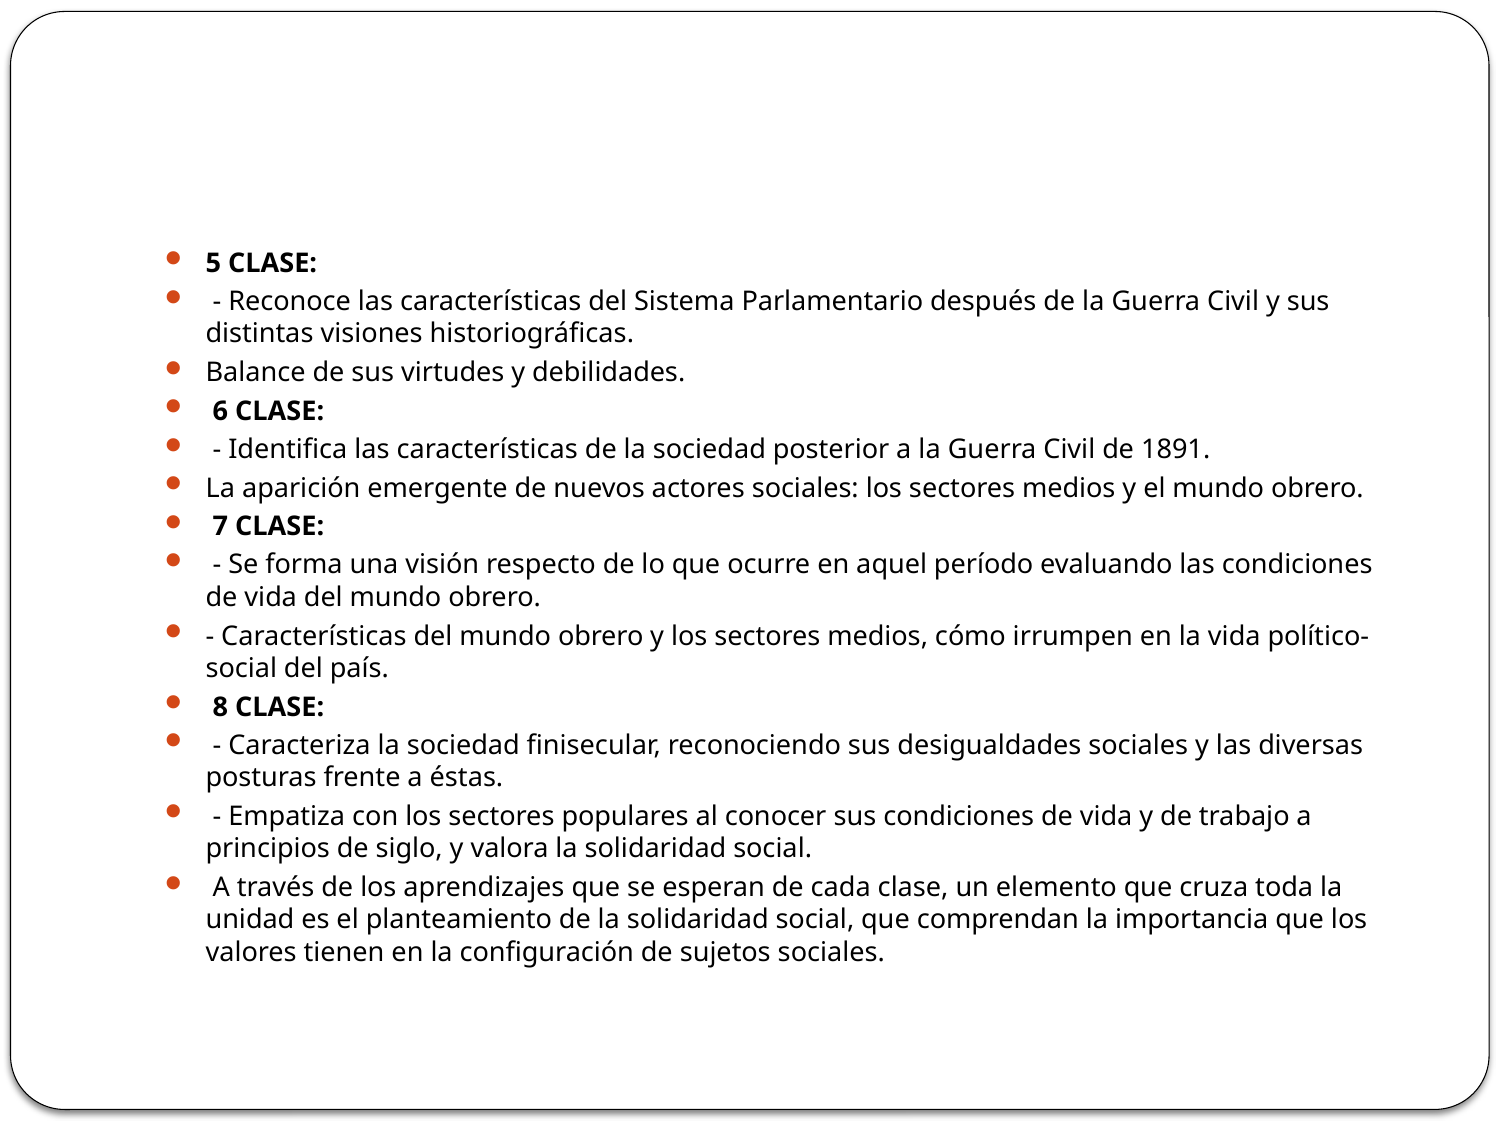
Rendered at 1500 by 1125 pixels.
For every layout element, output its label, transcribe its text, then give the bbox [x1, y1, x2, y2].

list 5 CLASE: - Reconoce las características del Sistema Parlamentario después de la Guerra Civil y sus distintas visiones historiográficas. Balance de sus virtudes y debilidades. 6 CLASE: - Identifica las características de la sociedad posterior a la Guerra Civil de 1891. La aparición emergente de nuevos actores sociales: los sectores medios y el mundo obrero. 7 CLASE: - Se forma una visión respecto de lo que ocurre en aquel período evaluando las condiciones de vida del mundo obrero. - Características del mundo obrero y los sectores medios, cómo irrumpen en la vida político- social del país. 8 CLASE: - Caracteriza la sociedad finisecular, reconociendo sus desigualdades sociales y las diversas posturas frente a éstas. - Empatiza con los sectores populares al conocer sus condiciones de vida y de trabajo a principios de siglo, y valora la solidaridad social. A través de los aprendizajes que se esperan de cada clase, un elemento que cruza toda la unidad es el planteamiento de la solidaridad social, que comprendan la importancia que los valores tienen en la configuración de sujetos sociales. [150, 237, 1425, 988]
